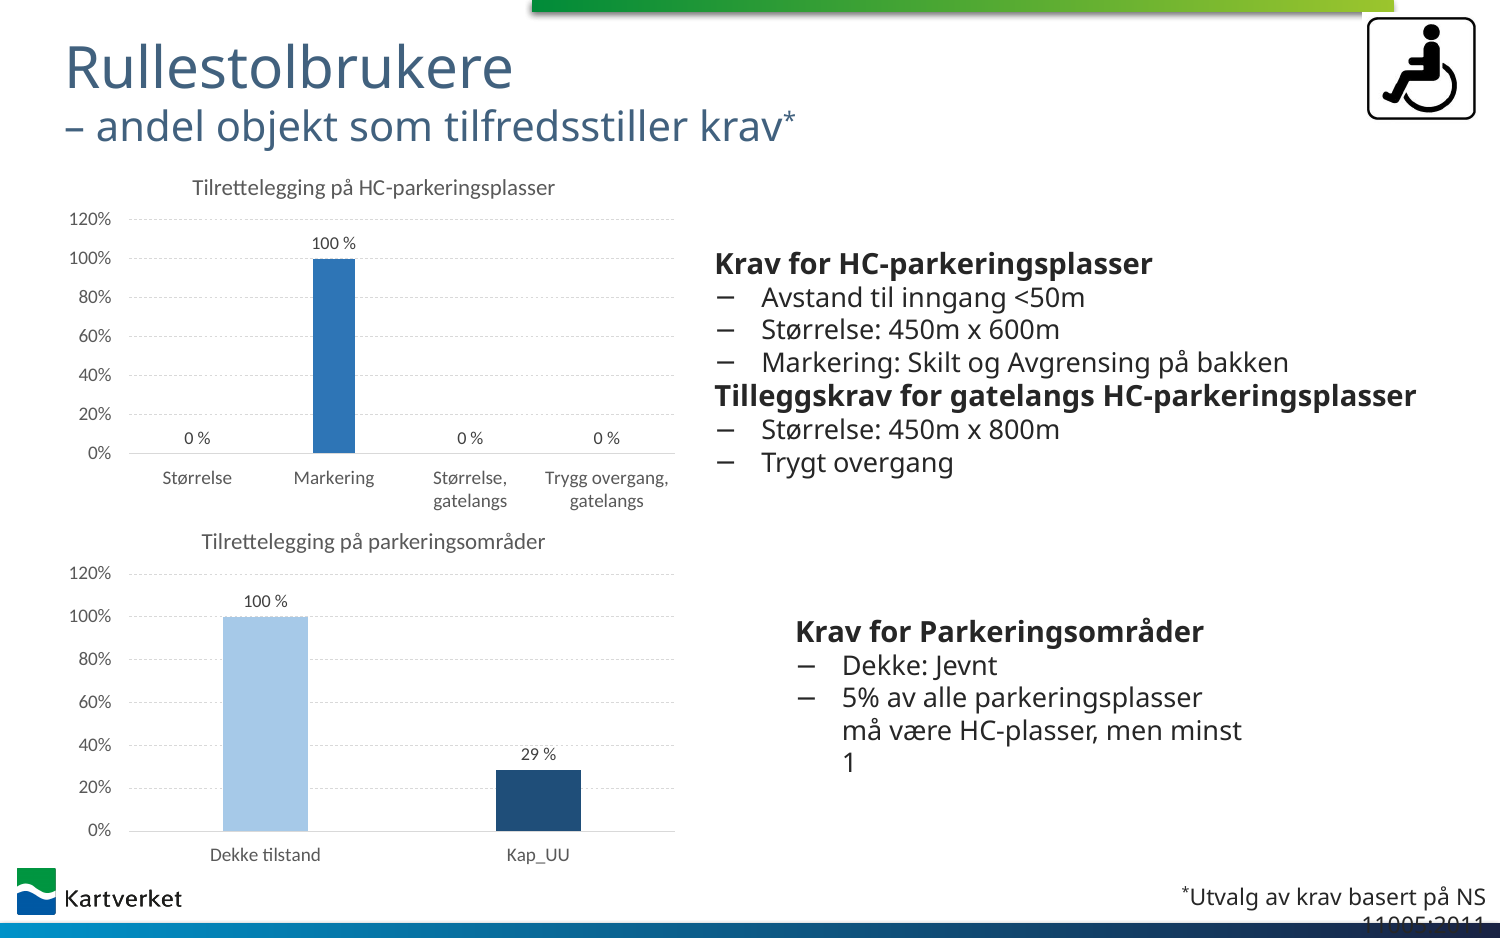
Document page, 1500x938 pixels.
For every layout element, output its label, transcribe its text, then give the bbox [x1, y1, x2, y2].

text_box *Utvalg av krav basert på NS 11005:2011 [1068, 873, 1500, 938]
picture [62, 520, 686, 874]
text_box Krav for HC-parkeringsplasser Avstand til inngang <50m Størrelse: 450m x 600m Markering: Skilt og Avgrensing på bakken Tilleggskrav for gatelangs HC-parkeringsplasser Størrelse: 450m x 800m Trygt overgang [699, 237, 1433, 485]
text_box Krav for Parkeringsområder Dekke: Jevnt 5% av alle parkeringsplasser må være HC-plasser, men minst 1 [780, 605, 1261, 786]
text_box Rullestolbrukere – andel objekt som tilfredsstiller krav* [49, 25, 1431, 158]
picture [62, 166, 686, 519]
picture [1362, 12, 1481, 126]
